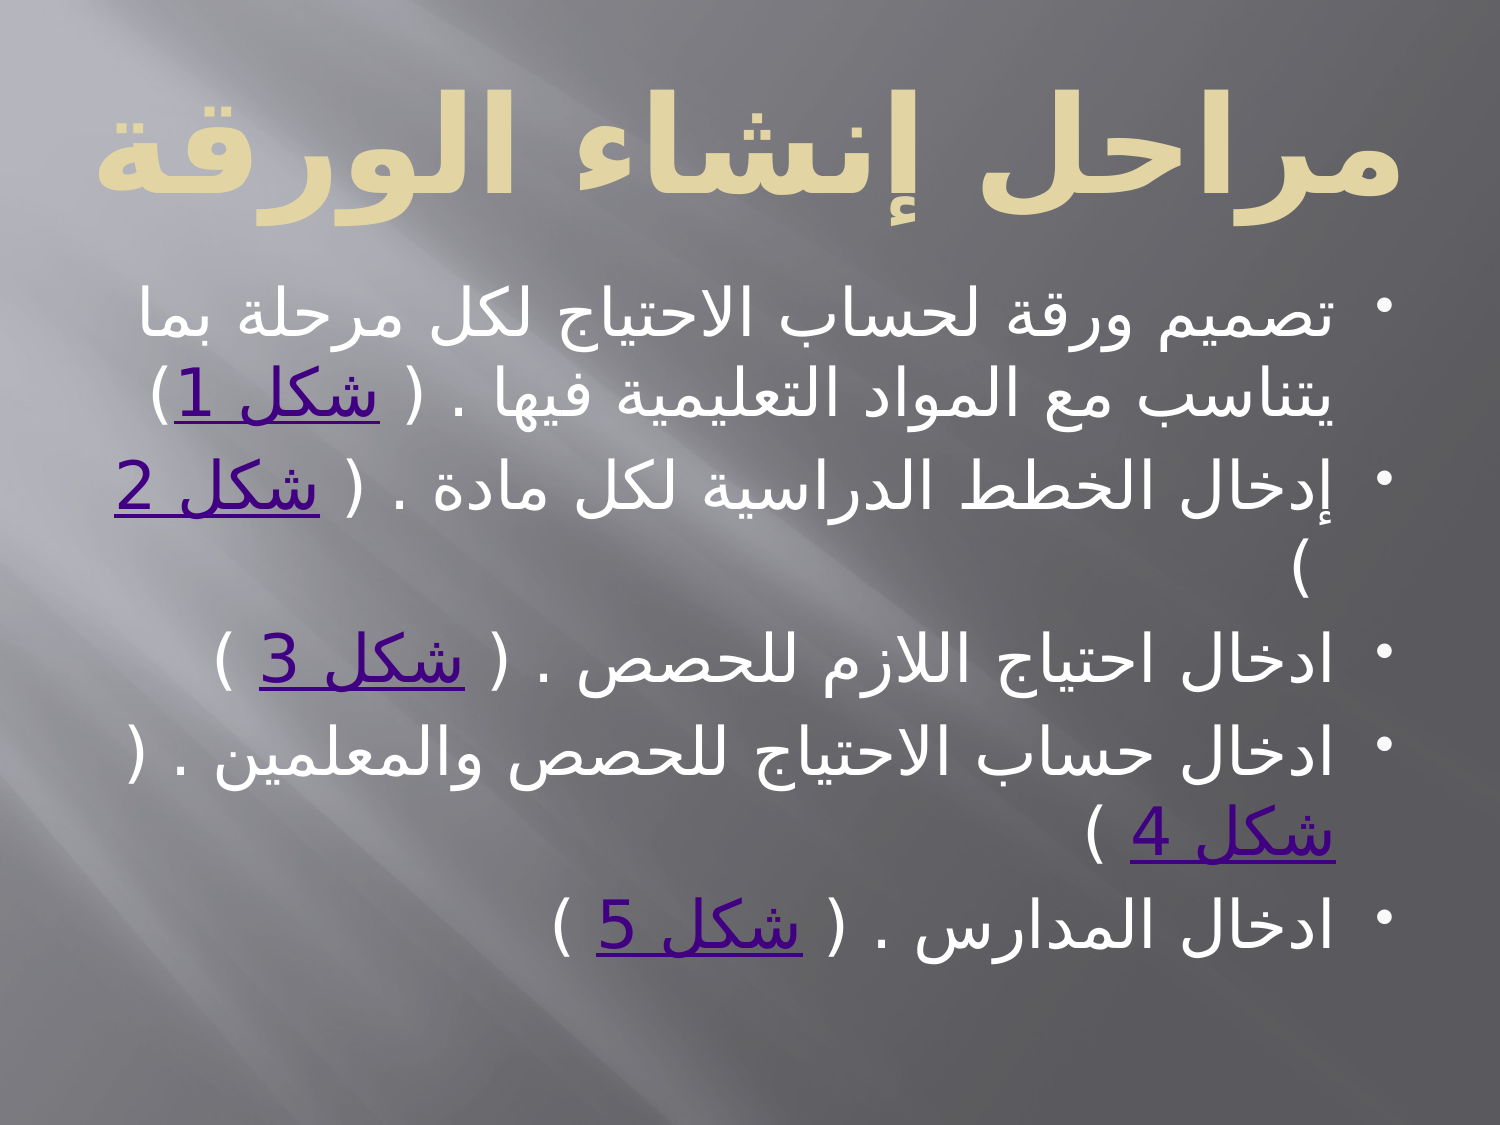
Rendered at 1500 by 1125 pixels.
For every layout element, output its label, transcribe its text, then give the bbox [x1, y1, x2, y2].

list تصميم ورقة لحساب الاحتياج لكل مرحلة بما يتناسب مع المواد التعليمية فيها . ( شكل 1) إدخال الخطط الدراسية لكل مادة . ( شكل 2 ) ادخال احتياج اللازم للحصص . ( شكل 3 ) ادخال حساب الاحتياج للحصص والمعلمين . ( شكل 4 ) ادخال المدارس . ( شكل 5 ) [75, 262, 1425, 1035]
title مراحل إنشاء الورقة [75, 45, 1425, 233]
